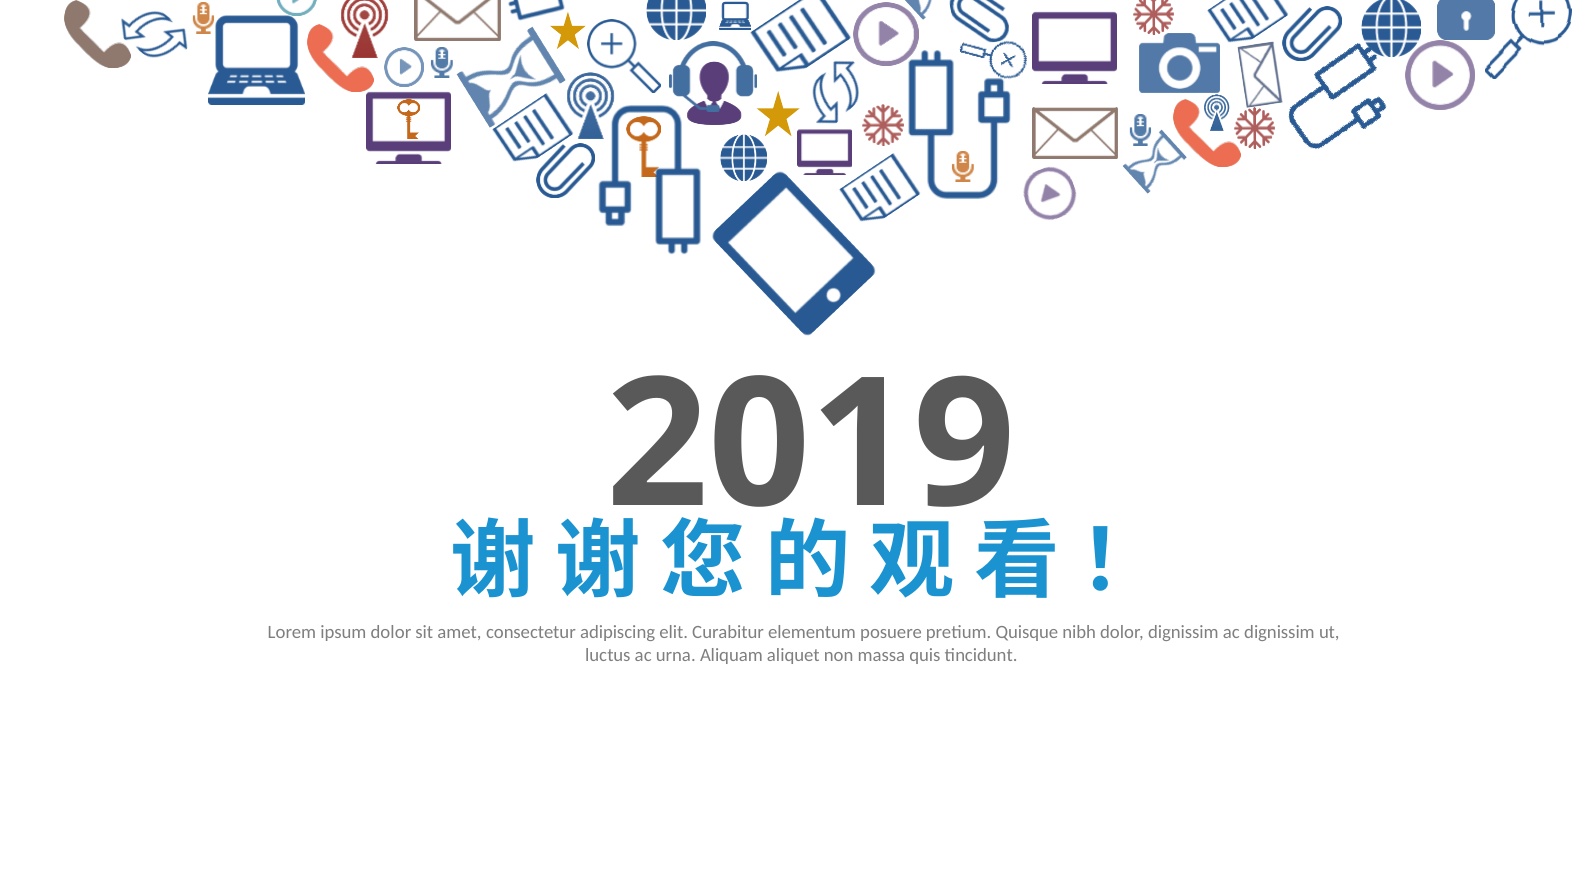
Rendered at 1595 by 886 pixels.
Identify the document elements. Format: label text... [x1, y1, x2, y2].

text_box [63, 0, 1578, 339]
text_box 2019 [594, 347, 1374, 499]
text_box 谢 谢 您 的 观 看 ！ [439, 499, 1577, 613]
text_box Lorem ipsum dolor sit amet, consectetur adipiscing elit. Curabitur elementum posuere pretium. Quisque nibh dolor, dignissim ac dignissim ut, luctus ac urna. Aliquam aliquet non massa quis tincidunt. [245, 614, 1362, 715]
